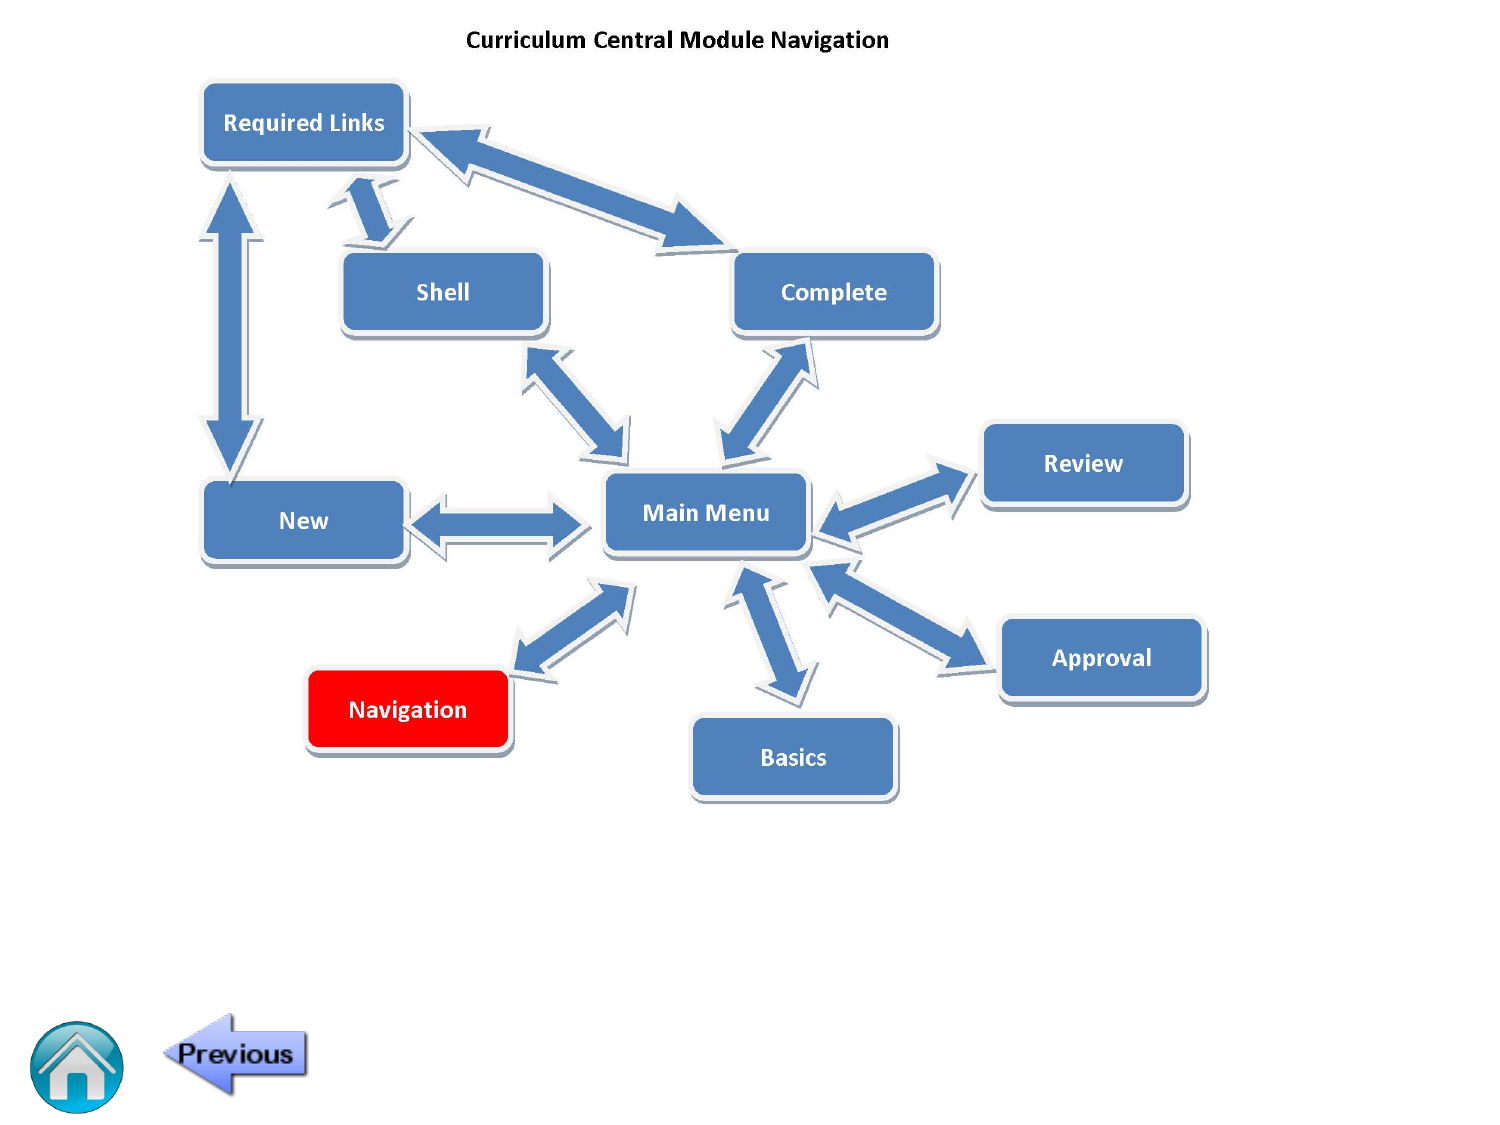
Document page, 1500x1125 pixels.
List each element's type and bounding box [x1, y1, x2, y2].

picture [24, 1014, 129, 1118]
picture [21, 0, 1333, 1102]
